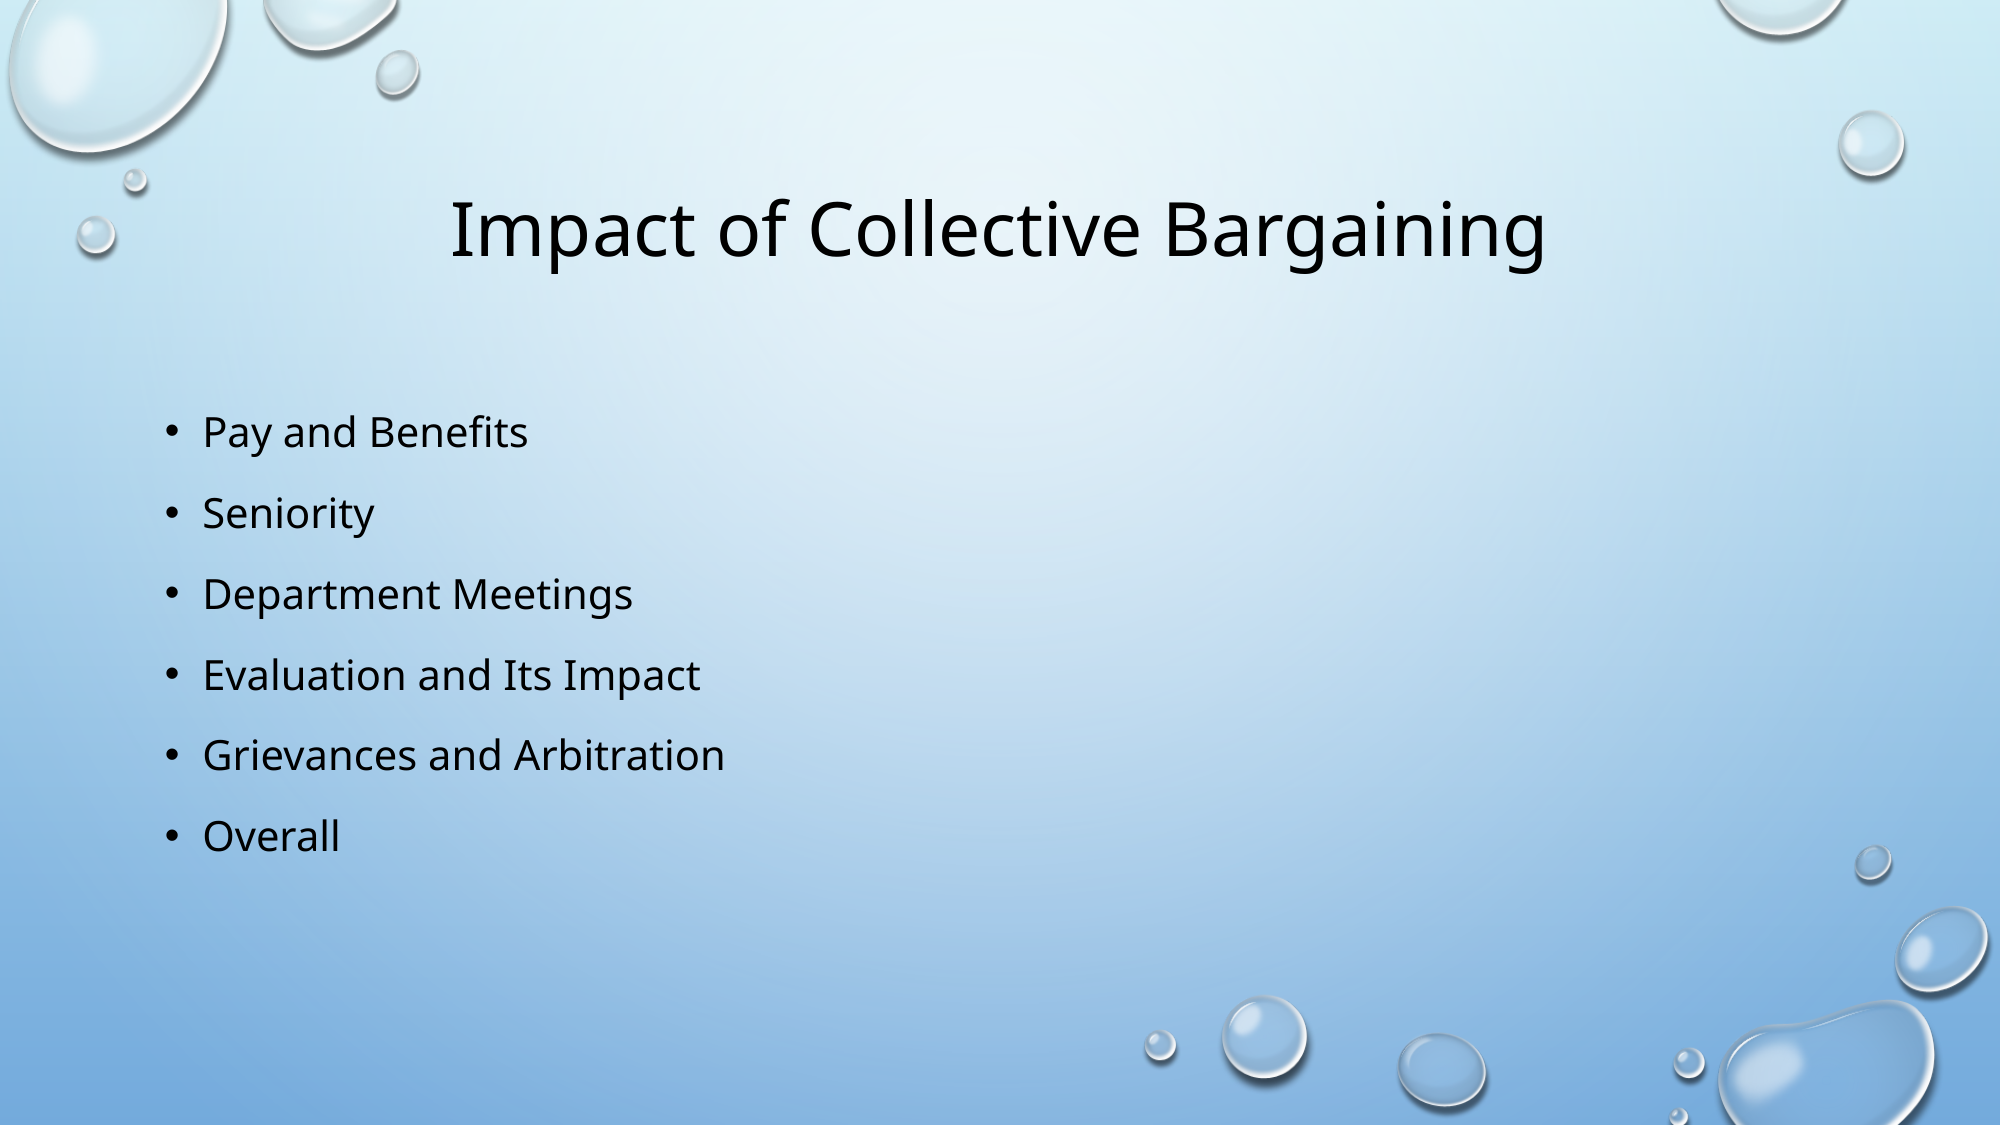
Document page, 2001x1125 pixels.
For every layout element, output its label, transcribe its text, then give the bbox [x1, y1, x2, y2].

list Pay and Benefits Seniority Department Meetings Evaluation and Its Impact Grievances and Arbitration Overall [149, 388, 1850, 950]
picture [0, 0, 2000, 1125]
title Impact of Collective Bargaining [149, 101, 1851, 364]
